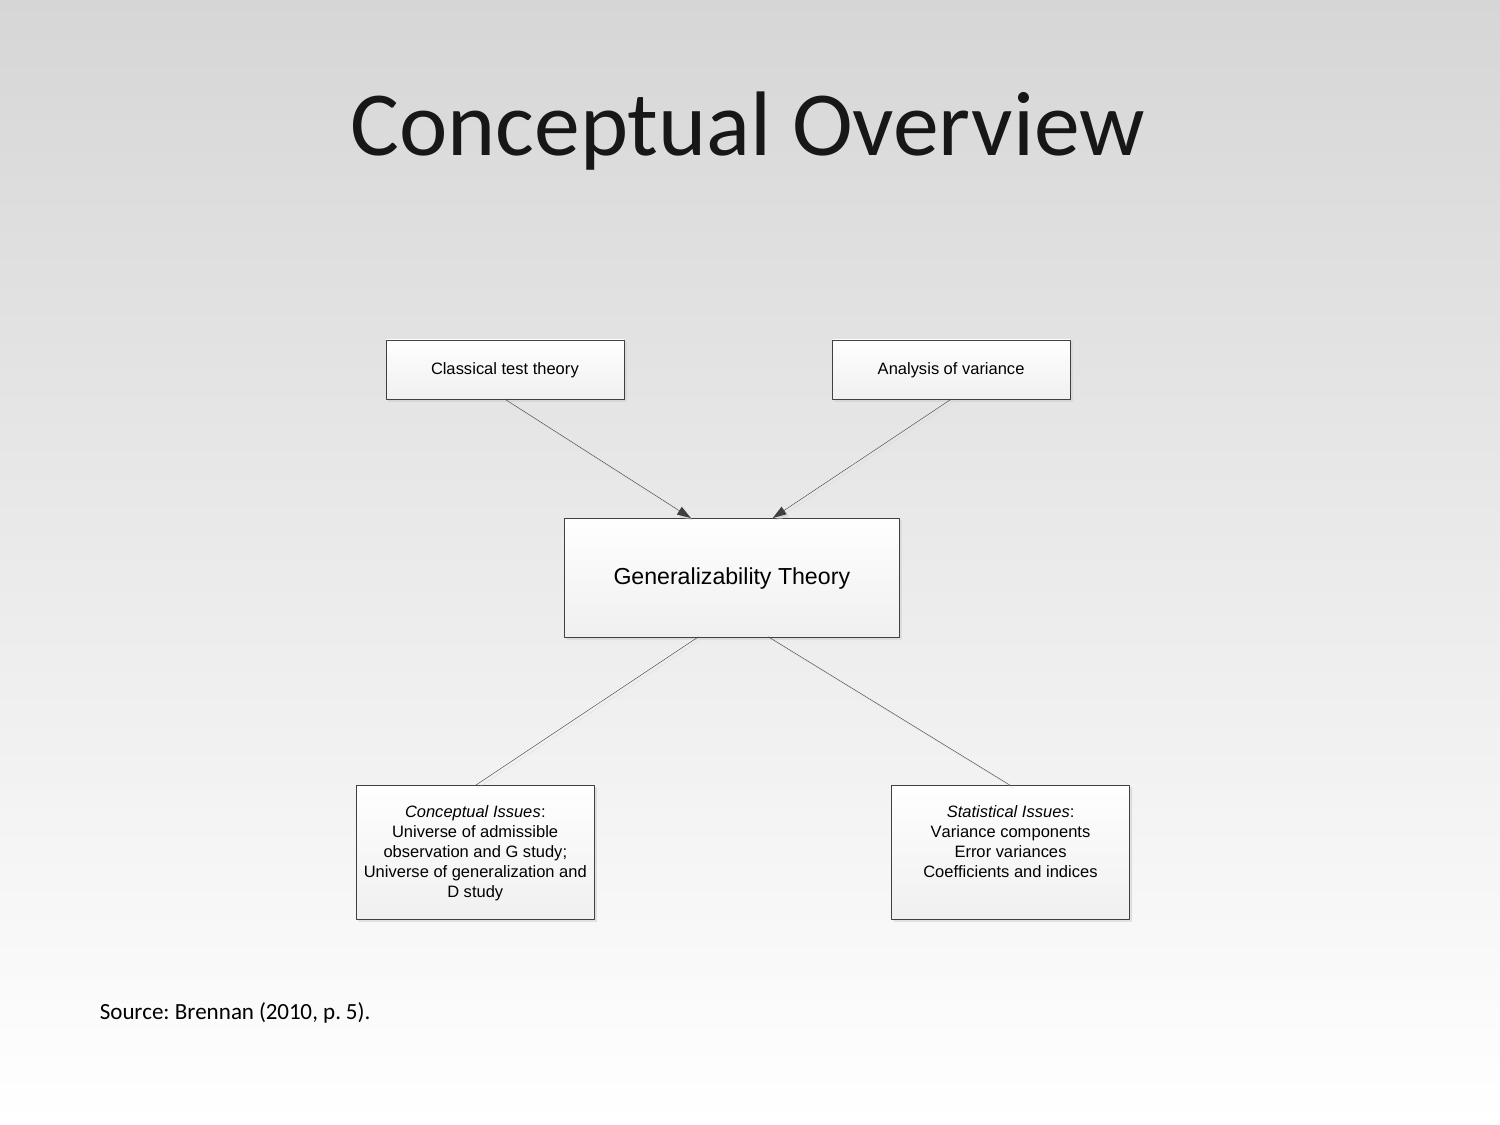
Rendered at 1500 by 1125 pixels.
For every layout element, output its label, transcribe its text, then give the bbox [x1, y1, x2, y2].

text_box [353, 337, 1135, 925]
title Conceptual Overview [73, 24, 1424, 213]
picture [99, 997, 1076, 1076]
